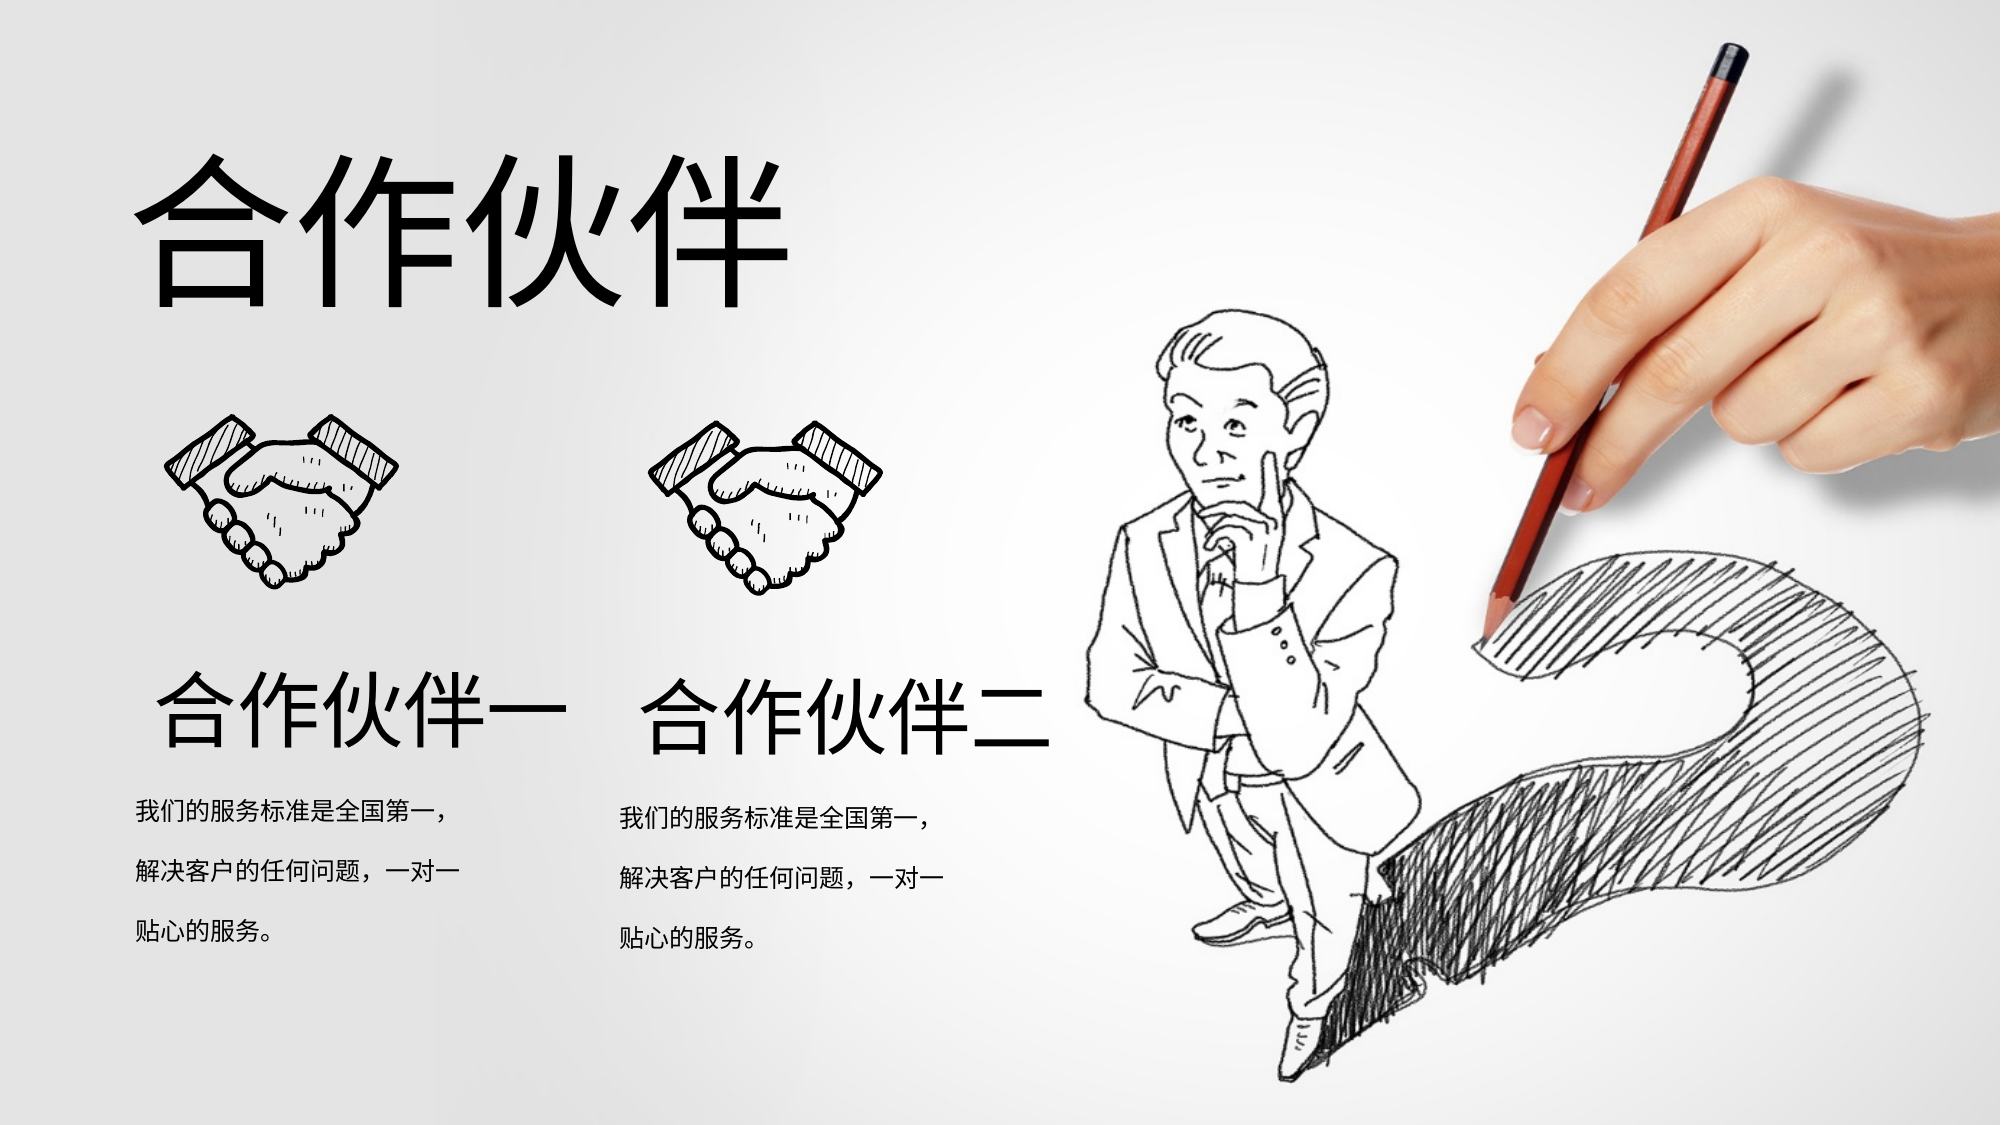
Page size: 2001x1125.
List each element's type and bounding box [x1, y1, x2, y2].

picture [0, 0, 2000, 1125]
text_box [163, 414, 399, 590]
text_box [647, 420, 883, 596]
